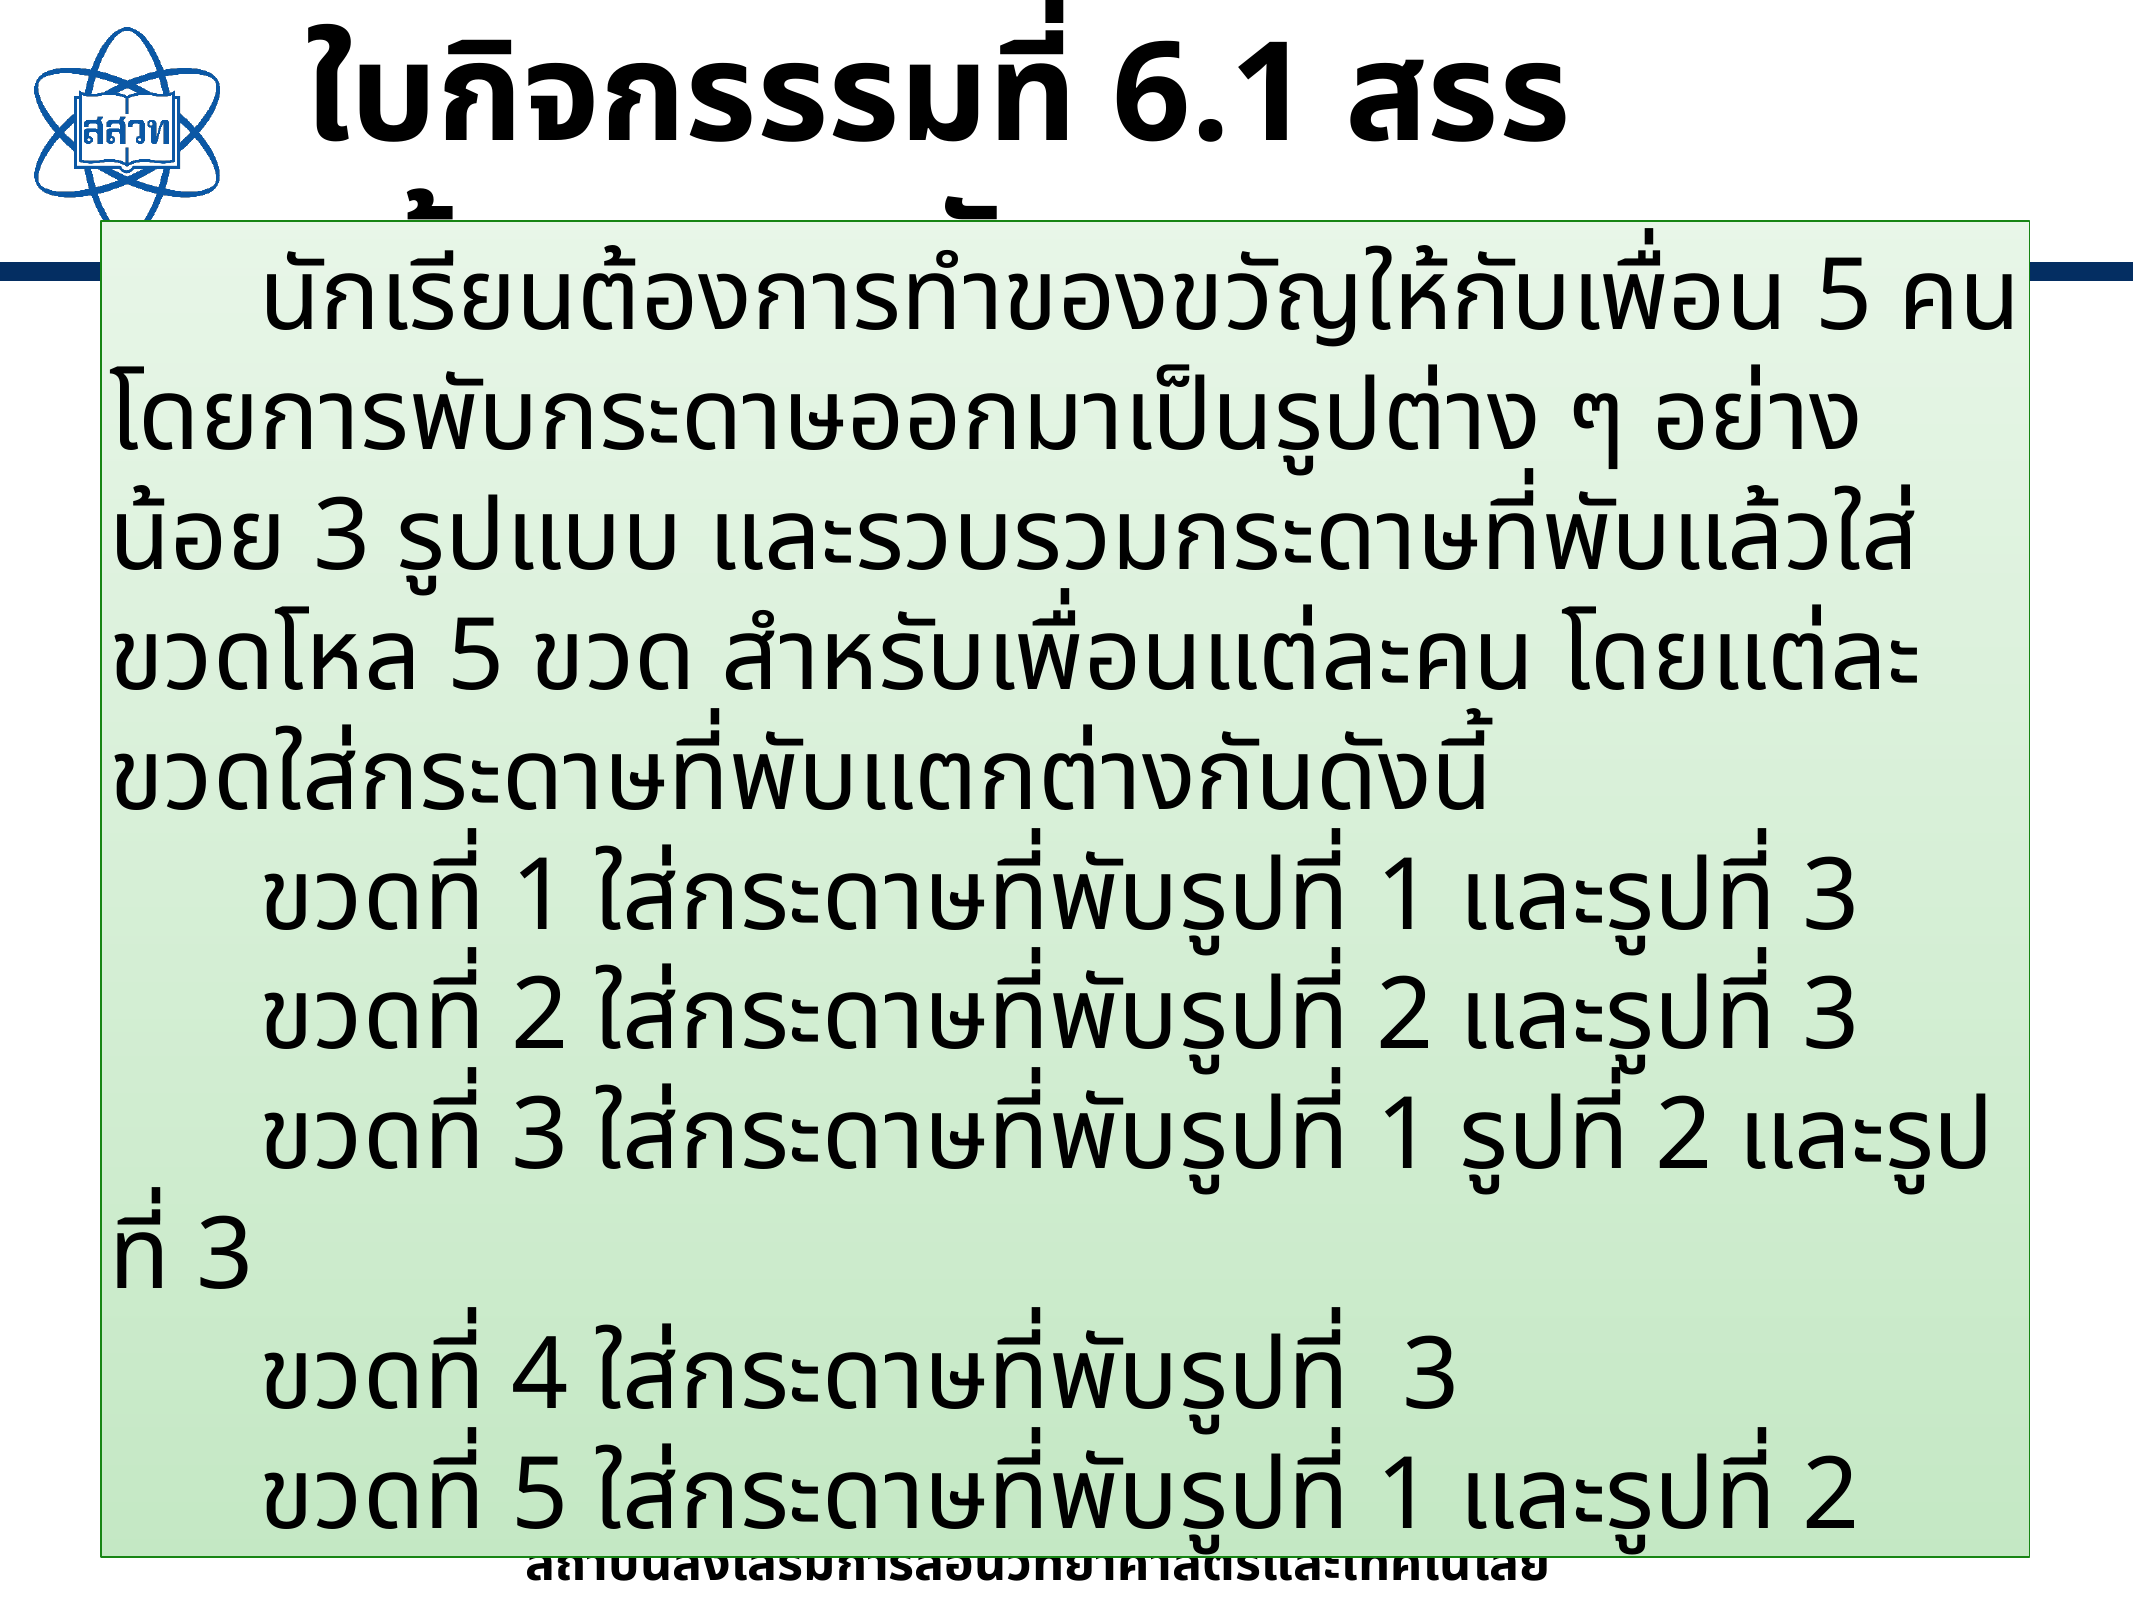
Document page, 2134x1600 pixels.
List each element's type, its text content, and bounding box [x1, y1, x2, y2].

text_box ใบกิจกรรรมที่ 6.1 สรรสร้างของขวัญ [296, 0, 1711, 220]
text_box นักเรียนต้องการทำของขวัญให้กับเพื่อน 5 คน โดยการพับกระดาษออกมาเป็นรูปต่าง ๆ อย่างน้อย 3 รูปแบบ และรวบรวมกระดาษที่พับแล้วใส่ขวดโหล 5 ขวด สำหรับเพื่อนแต่ละคน โดยแต่ละขวดใส่กระดาษที่พับแตกต่างกันดังนี้ ขวดที่ 1 ใส่กระดาษที่พับรูปที่ 1 และรูปที่ 3 ขวดที่ 2 ใส่กระดาษที่พับรูปที่ 2 และรูปที่ 3 ขวดที่ 3 ใส่กระดาษที่พับรูปที่ 1 รูปที่ 2 และรูปที่ 3 ขวดที่ 4 ใส่กระดาษที่พับรูปที่ 3 ขวดที่ 5 ใส่กระดาษที่พับรูปที่ 1 และรูปที่ 2 [100, 274, 2030, 1558]
text_box นักเรียนต้องการทำของขวัญให้กับเพื่อน 5 คน โดยการพับกระดาษออกมาเป็นรูปต่าง ๆ อย่างน้อย 3 รูปแบบ และรวบรวมกระดาษที่พับแล้วใส่ขวดโหล 5 ขวด สำหรับเพื่อนแต่ละคน โดยแต่ละขวดใส่กระดาษที่พับแตกต่างกันดังนี้ ขวดที่ 1 ใส่กระดาษที่พับรูปที่ 1 และรูปที่ 3 ขวดที่ 2 ใส่กระดาษที่พับรูปที่ 2 และรูปที่ 3 ขวดที่ 3 ใส่กระดาษที่พับรูปที่ 1 รูปที่ 2 และรูปที่ 3 ขวดที่ 4 ใส่กระดาษที่พับรูปที่ 3 ขวดที่ 5 ใส่กระดาษที่พับรูปที่ 1 และรูปที่ 2 [100, 220, 2030, 269]
text_box สถาบันส่งเสริมการสอนวิทยาศาสตร์และเทคโนโลยี [74, 1522, 2002, 1589]
picture [33, 27, 220, 237]
